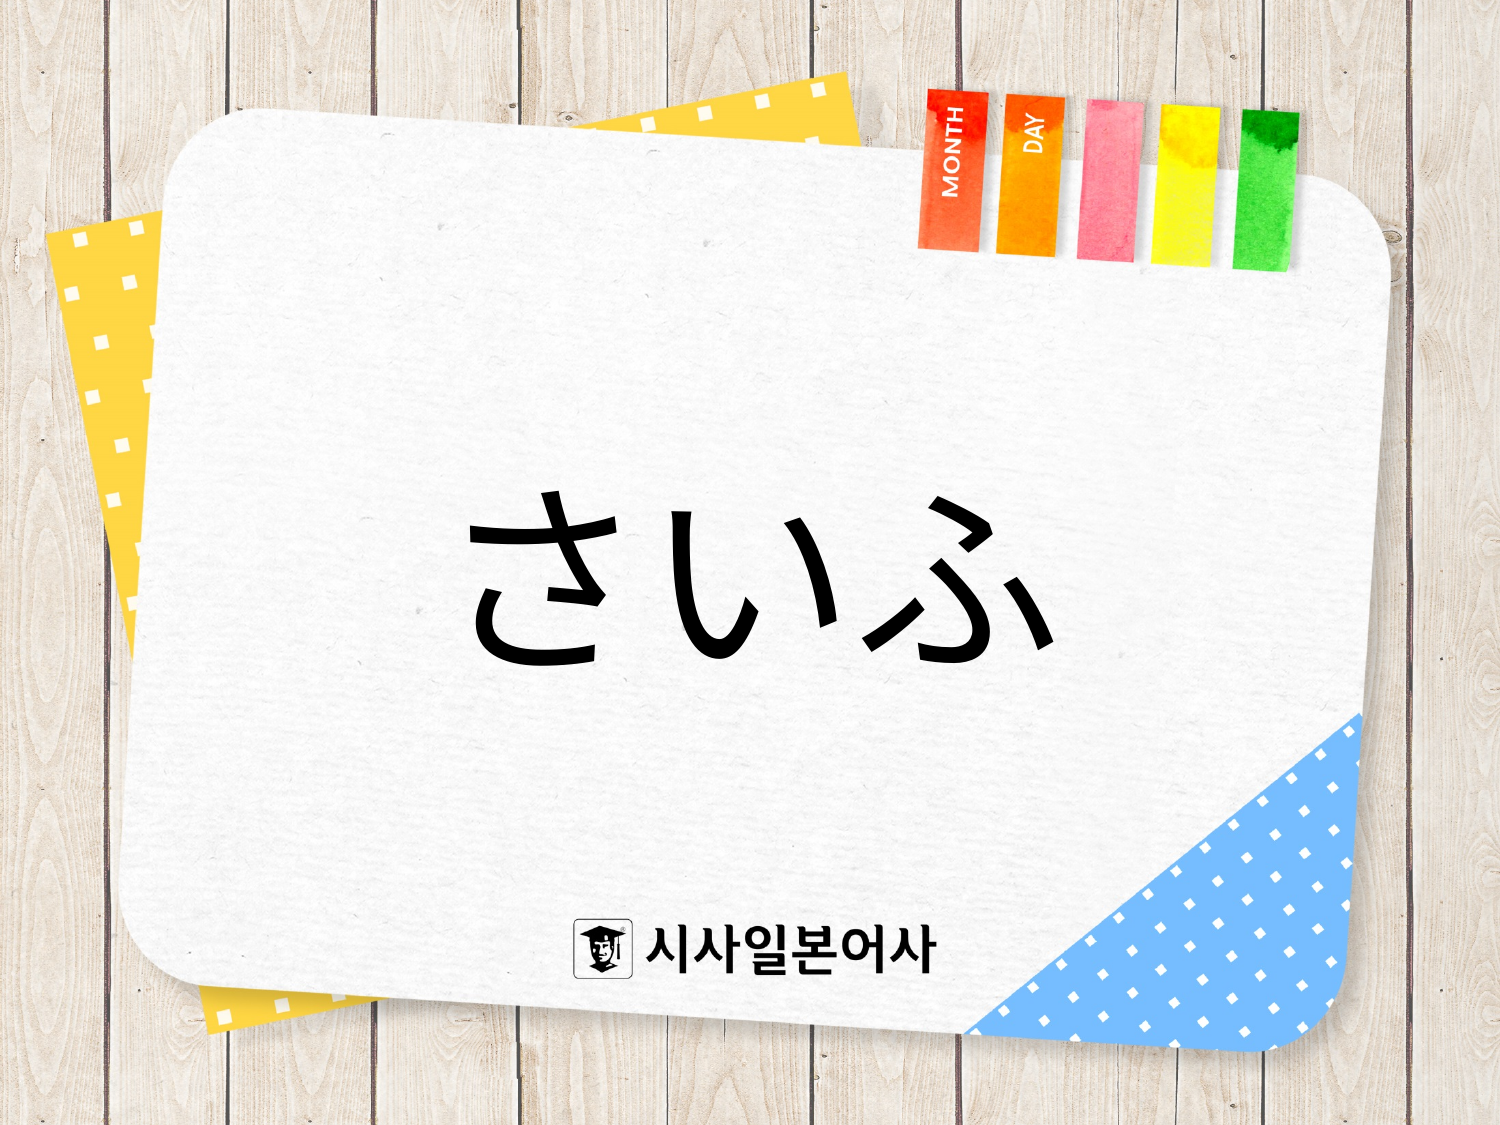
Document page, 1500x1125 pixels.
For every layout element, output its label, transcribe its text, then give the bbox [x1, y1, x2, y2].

picture [0, 0, 1500, 1125]
title さいふ [75, 338, 1425, 811]
